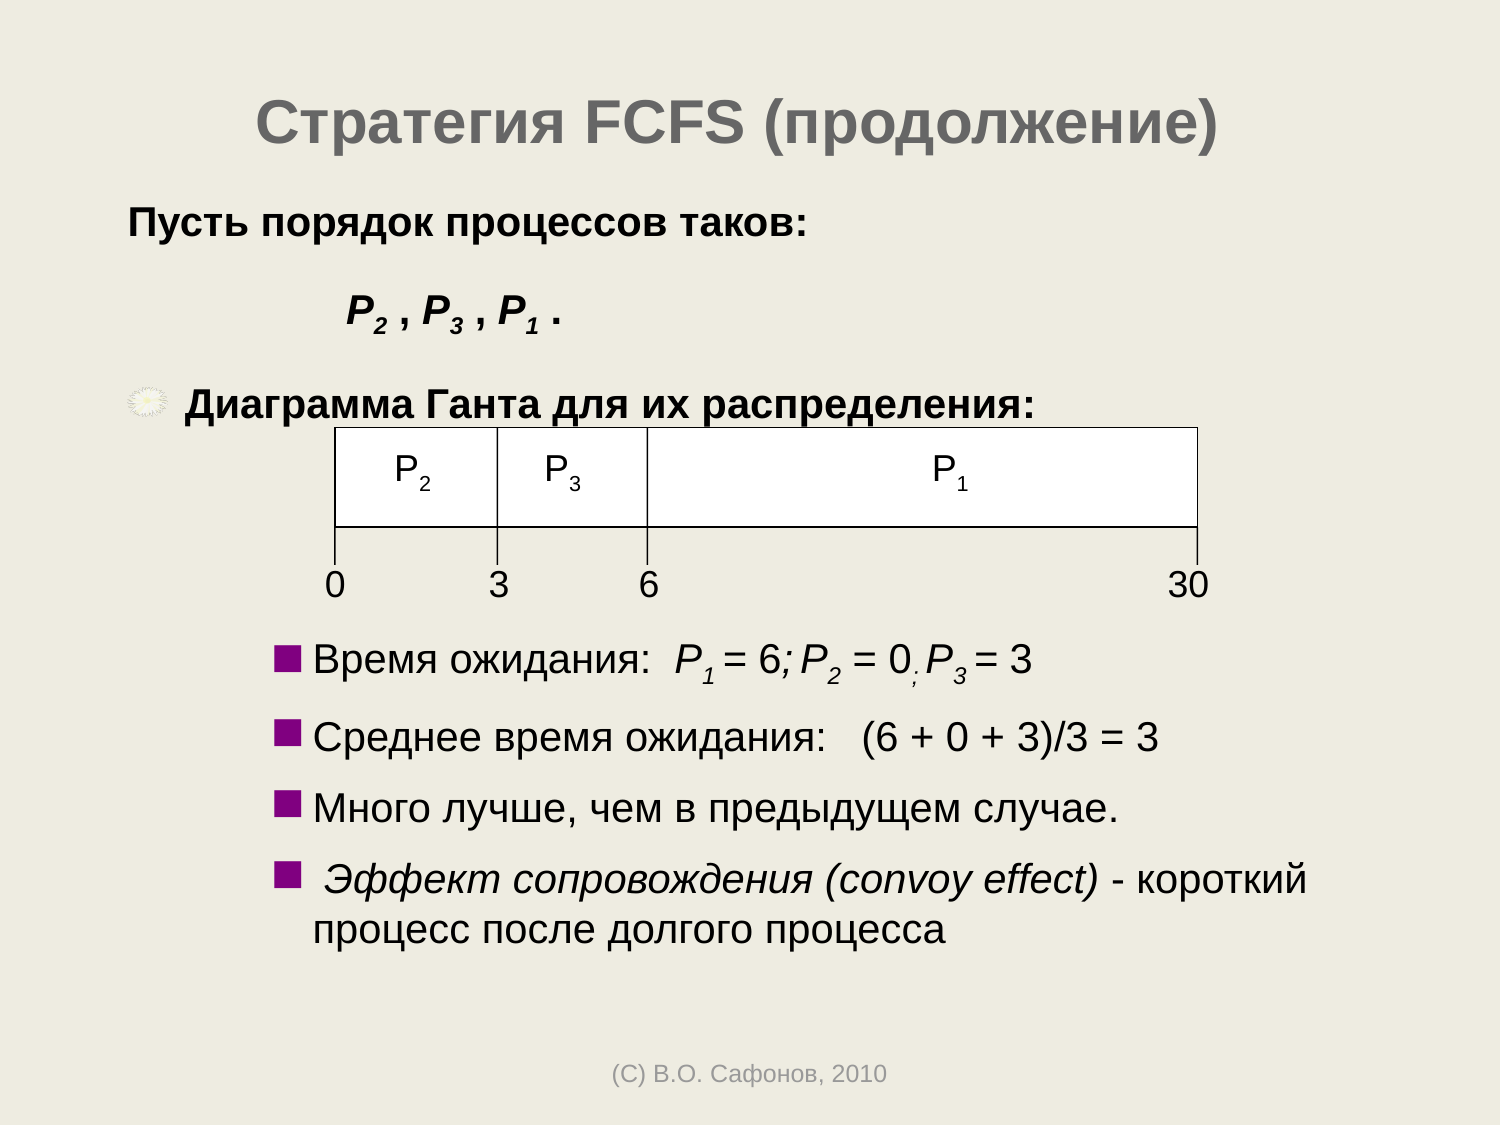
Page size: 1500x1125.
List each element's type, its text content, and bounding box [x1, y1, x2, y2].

picture [127, 387, 168, 417]
footer (C) В.О. Сафонов, 2010 [512, 1075, 988, 1103]
title Стратегия FCFS (продолжение) [99, 73, 1376, 164]
text_box Время ожидания: P1 = 6; P2 = 0; P3 = 3 Среднее время ожидания: (6 + 0 + 3)/3 = 3 Много лучше, чем в предыдущем случае. Эффект сопровождения (convoy effect) - короткий процесс после долгого процесса [262, 624, 1363, 960]
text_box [309, 427, 1225, 613]
list Пусть порядок процессов таков: P2 , P3 , P1 . Диаграмма Ганта для их распределения: [112, 187, 1442, 1075]
